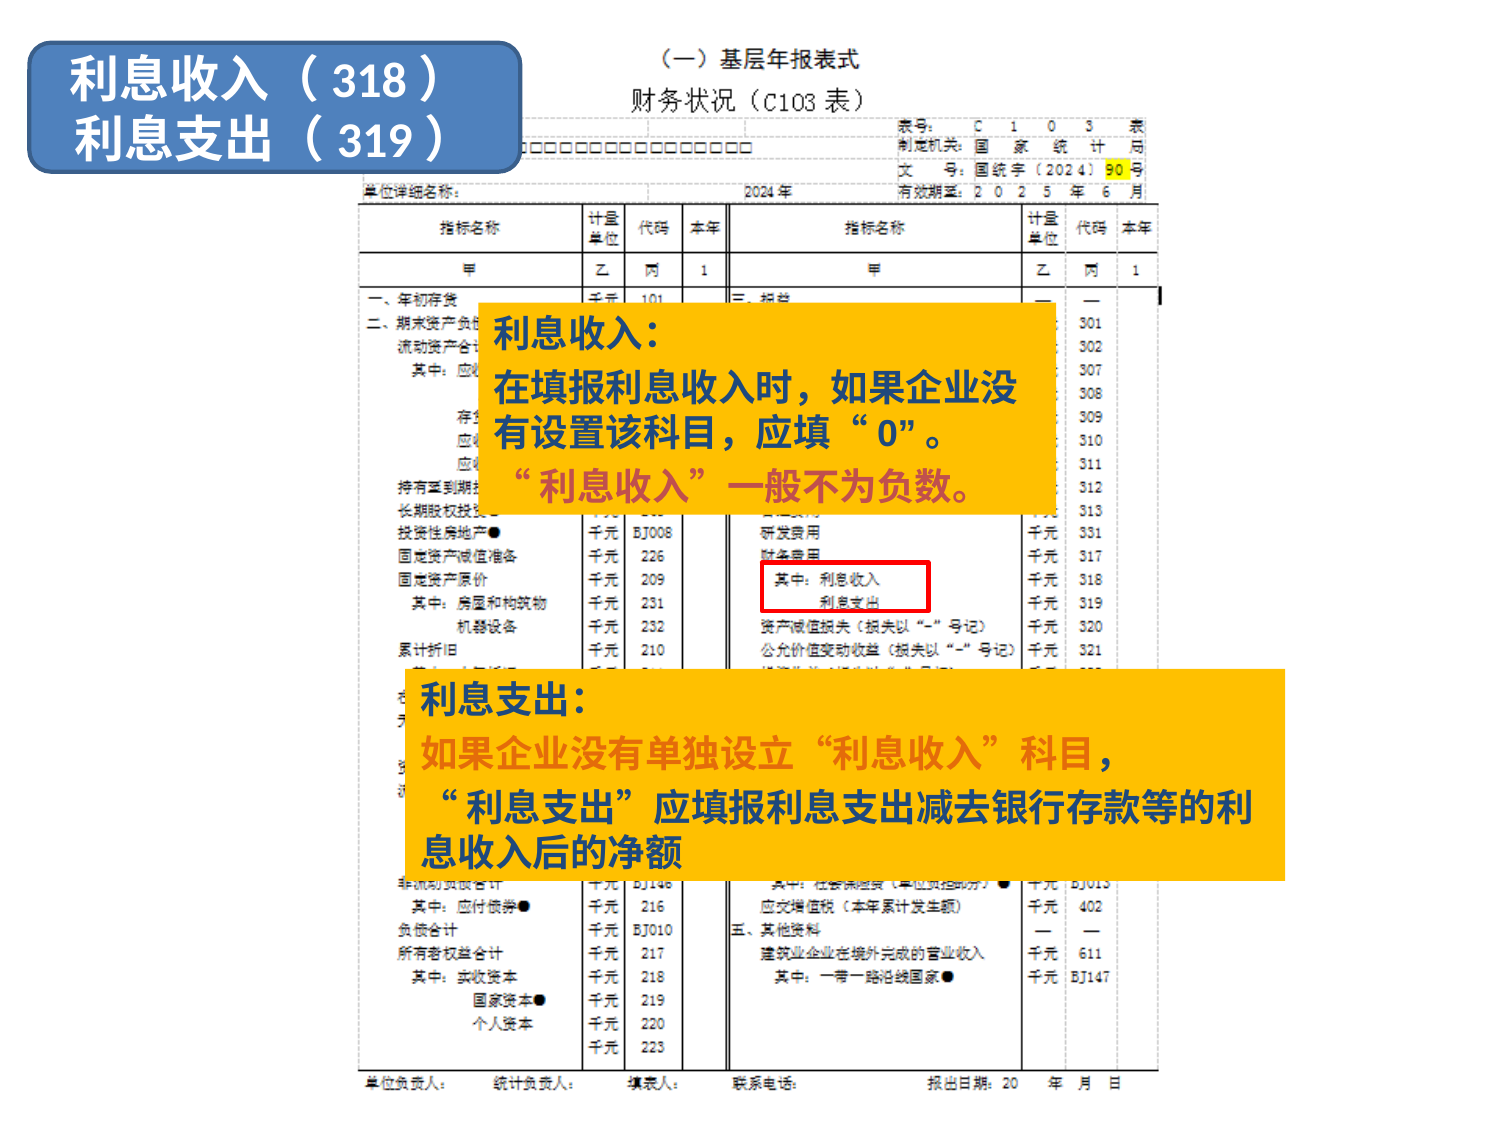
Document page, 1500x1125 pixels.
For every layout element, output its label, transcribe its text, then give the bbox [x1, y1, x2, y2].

text_box 利息支出： 如果企业没有单独设立“利息收入”科目， “利息支出”应填报利息支出减去银行存款等的利息收入后的净额 [1178, 668, 1286, 881]
text_box 利息收入（318） 利息支出（319） [27, 40, 321, 174]
picture [326, 30, 1173, 1095]
